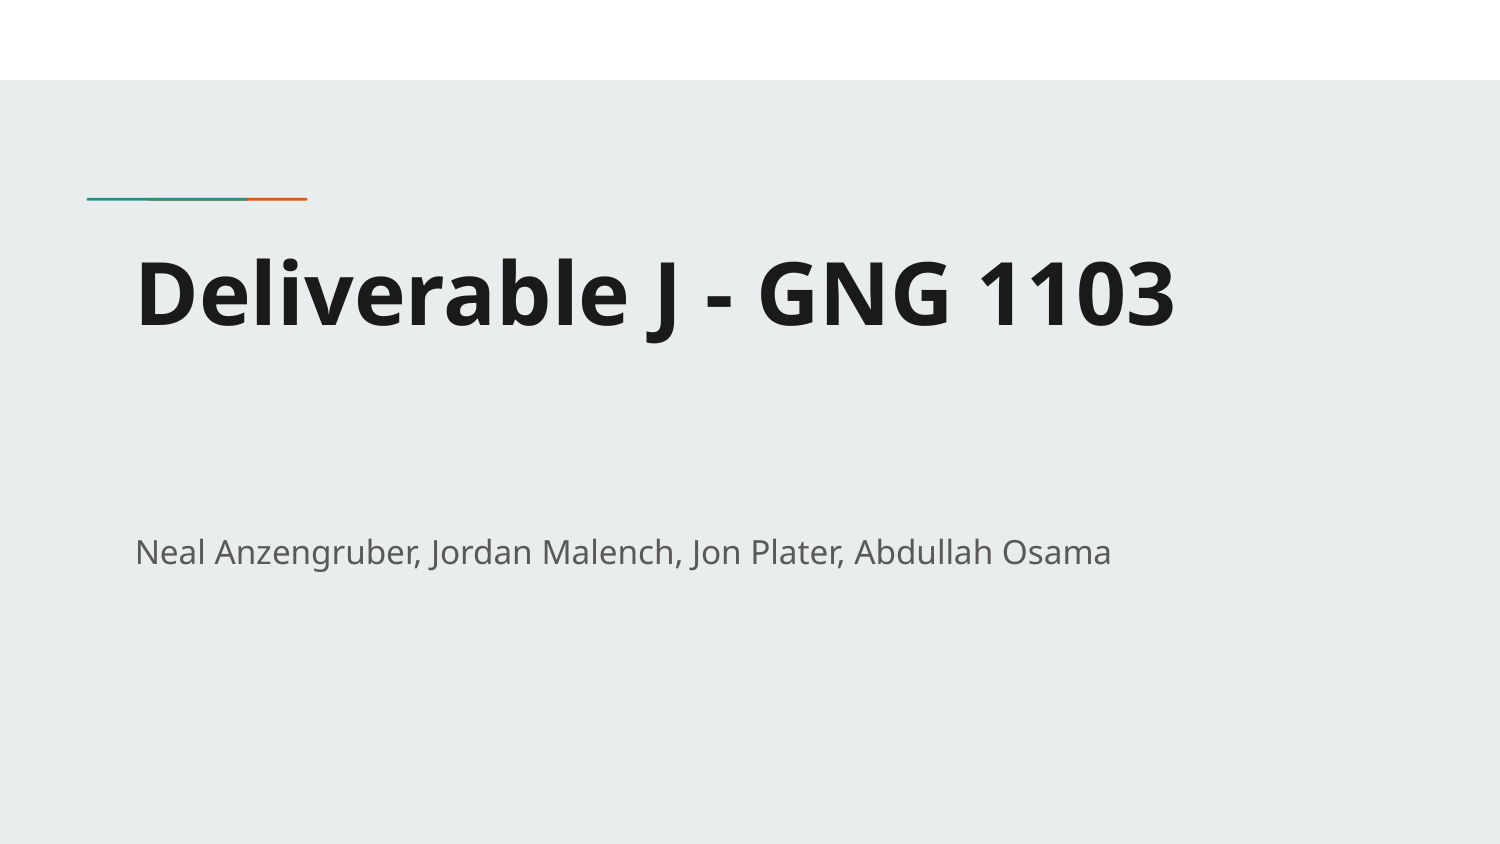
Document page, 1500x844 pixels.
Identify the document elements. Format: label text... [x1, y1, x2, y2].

title Deliverable J - GNG 1103 [119, 216, 1381, 490]
subtitle Neal Anzengruber, Jordan Malench, Jon Plater, Abdullah Osama [119, 520, 1381, 610]
